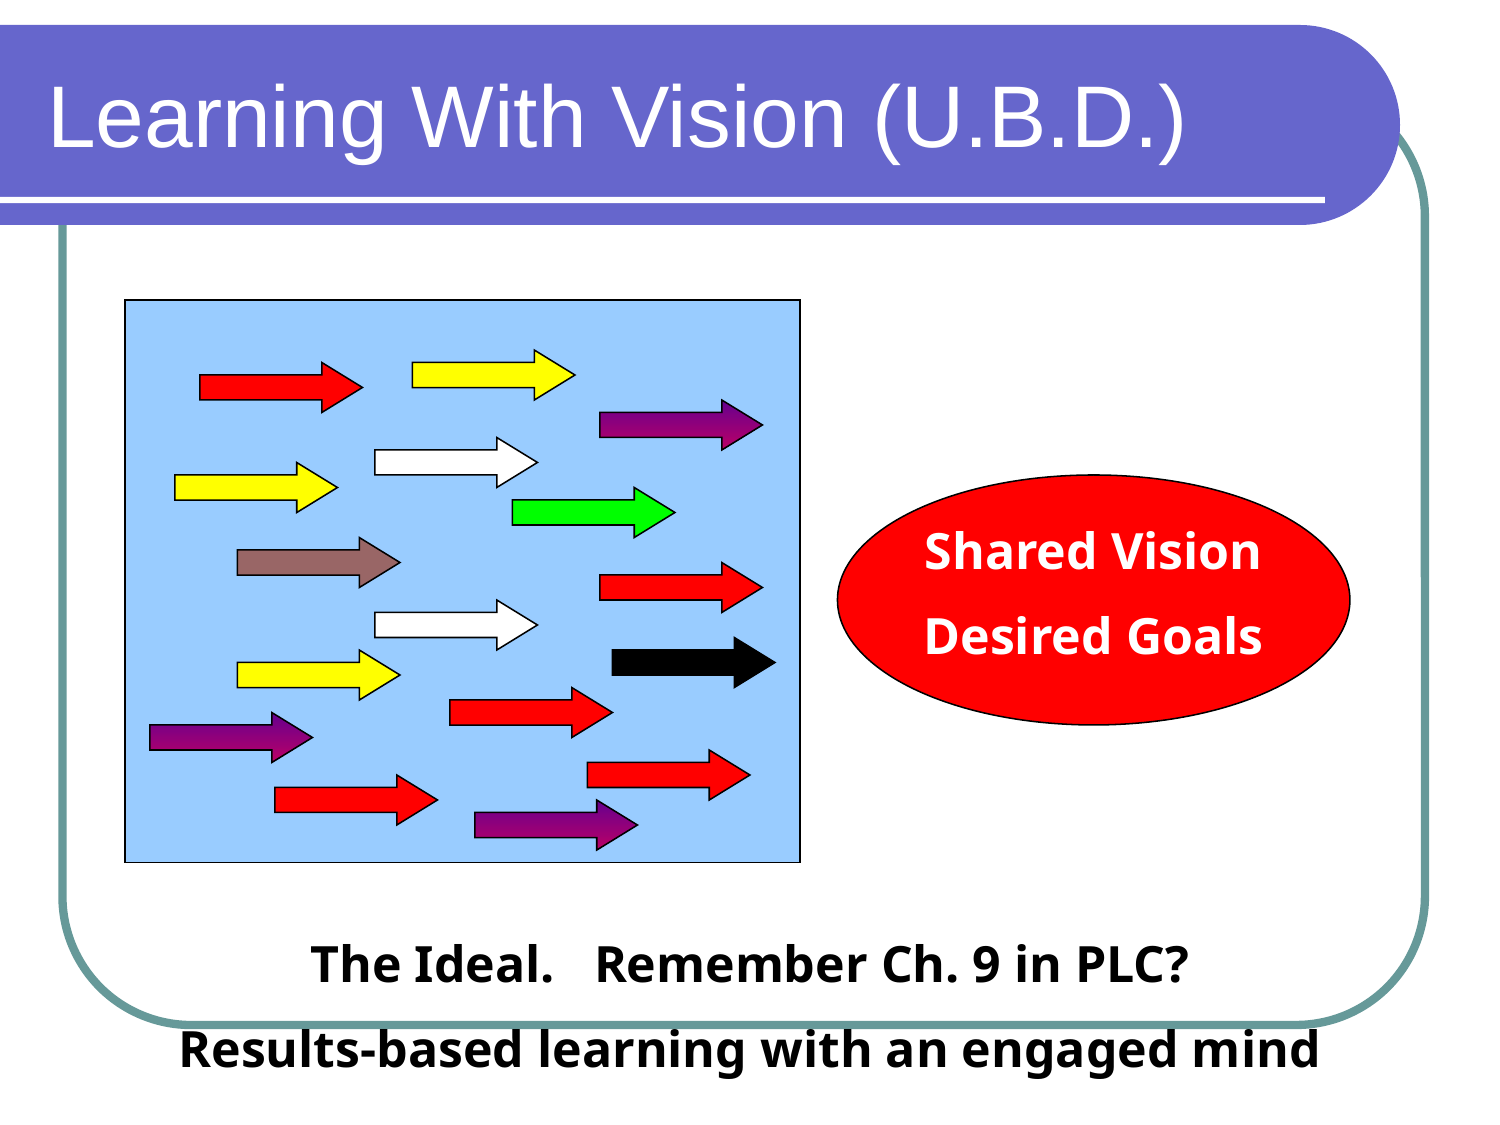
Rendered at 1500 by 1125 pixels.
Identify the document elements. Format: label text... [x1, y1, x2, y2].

text_box [237, 537, 400, 588]
text_box [174, 462, 338, 513]
text_box [274, 774, 438, 826]
text_box [599, 399, 763, 451]
text_box [587, 750, 750, 801]
text_box The Ideal. Remember Ch. 9 in PLC? Results-based learning with an engaged mind [149, 924, 1350, 1085]
text_box Shared Vision Desired Goals [862, 512, 1325, 673]
text_box [512, 487, 675, 538]
text_box [199, 362, 363, 413]
text_box [612, 637, 775, 688]
text_box [474, 800, 638, 851]
text_box [911, 474, 1276, 512]
text_box [374, 437, 538, 488]
text_box [1325, 546, 1350, 654]
text_box [374, 600, 538, 651]
text_box [885, 673, 1302, 725]
text_box [412, 350, 575, 401]
text_box [599, 562, 763, 613]
text_box [449, 687, 613, 738]
text_box [237, 650, 400, 701]
text_box [124, 299, 800, 863]
title Learning With Vision (U.B.D.) [31, 37, 1348, 188]
text_box [837, 546, 862, 654]
text_box [149, 712, 313, 763]
